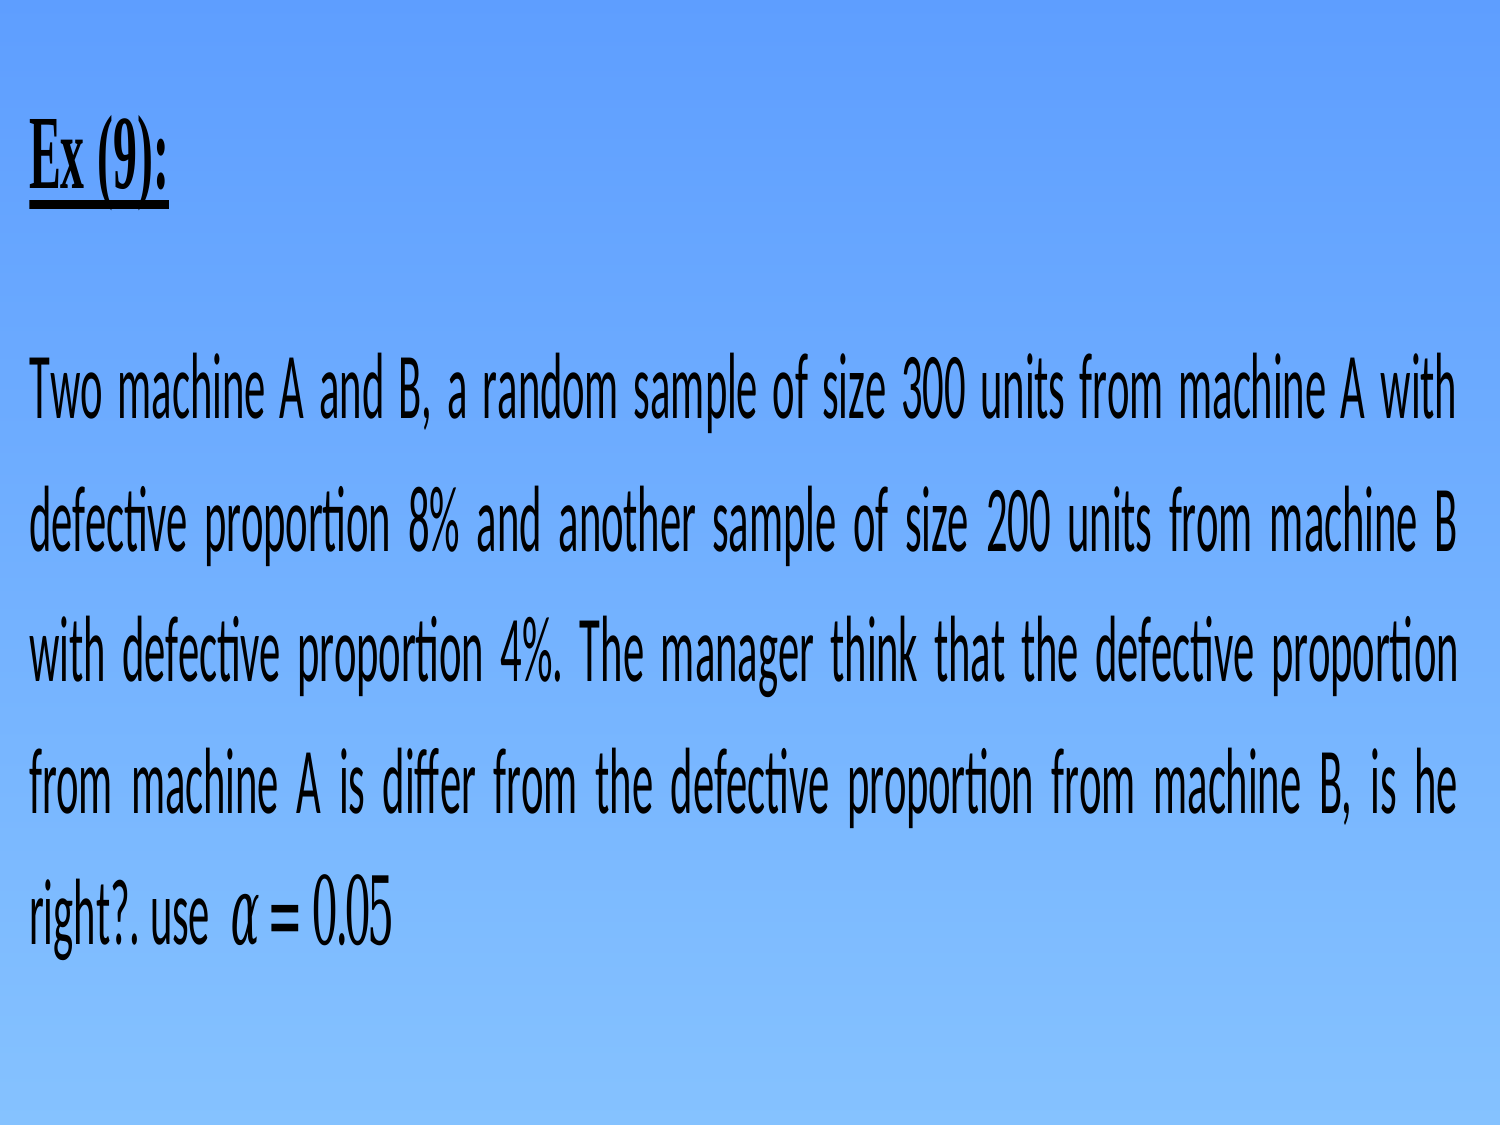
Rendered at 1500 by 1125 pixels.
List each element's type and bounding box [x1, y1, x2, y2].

list [29, 89, 1459, 1047]
